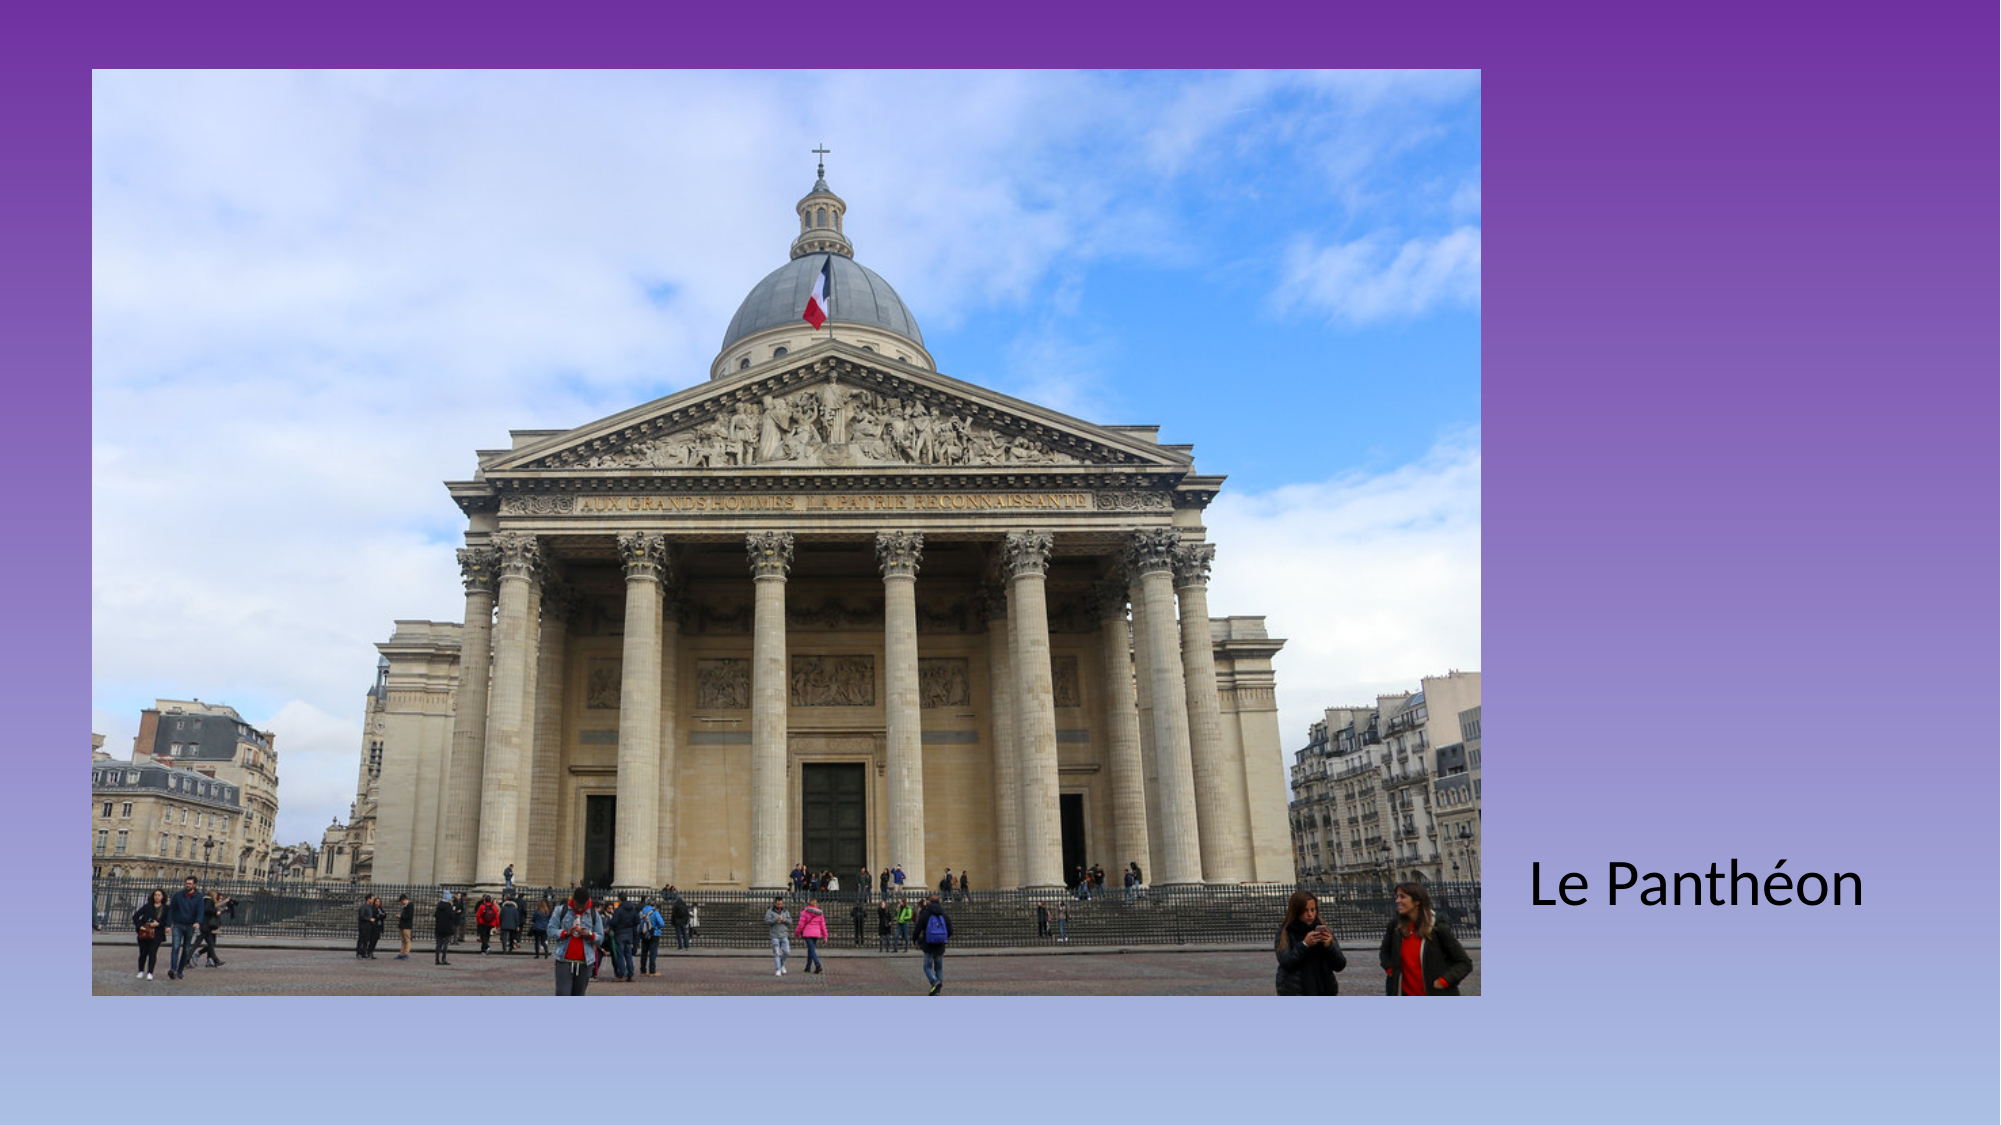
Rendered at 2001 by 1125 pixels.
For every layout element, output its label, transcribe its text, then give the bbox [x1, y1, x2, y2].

text_box Le Panthéon [1514, 830, 1979, 926]
picture [92, 69, 1481, 996]
